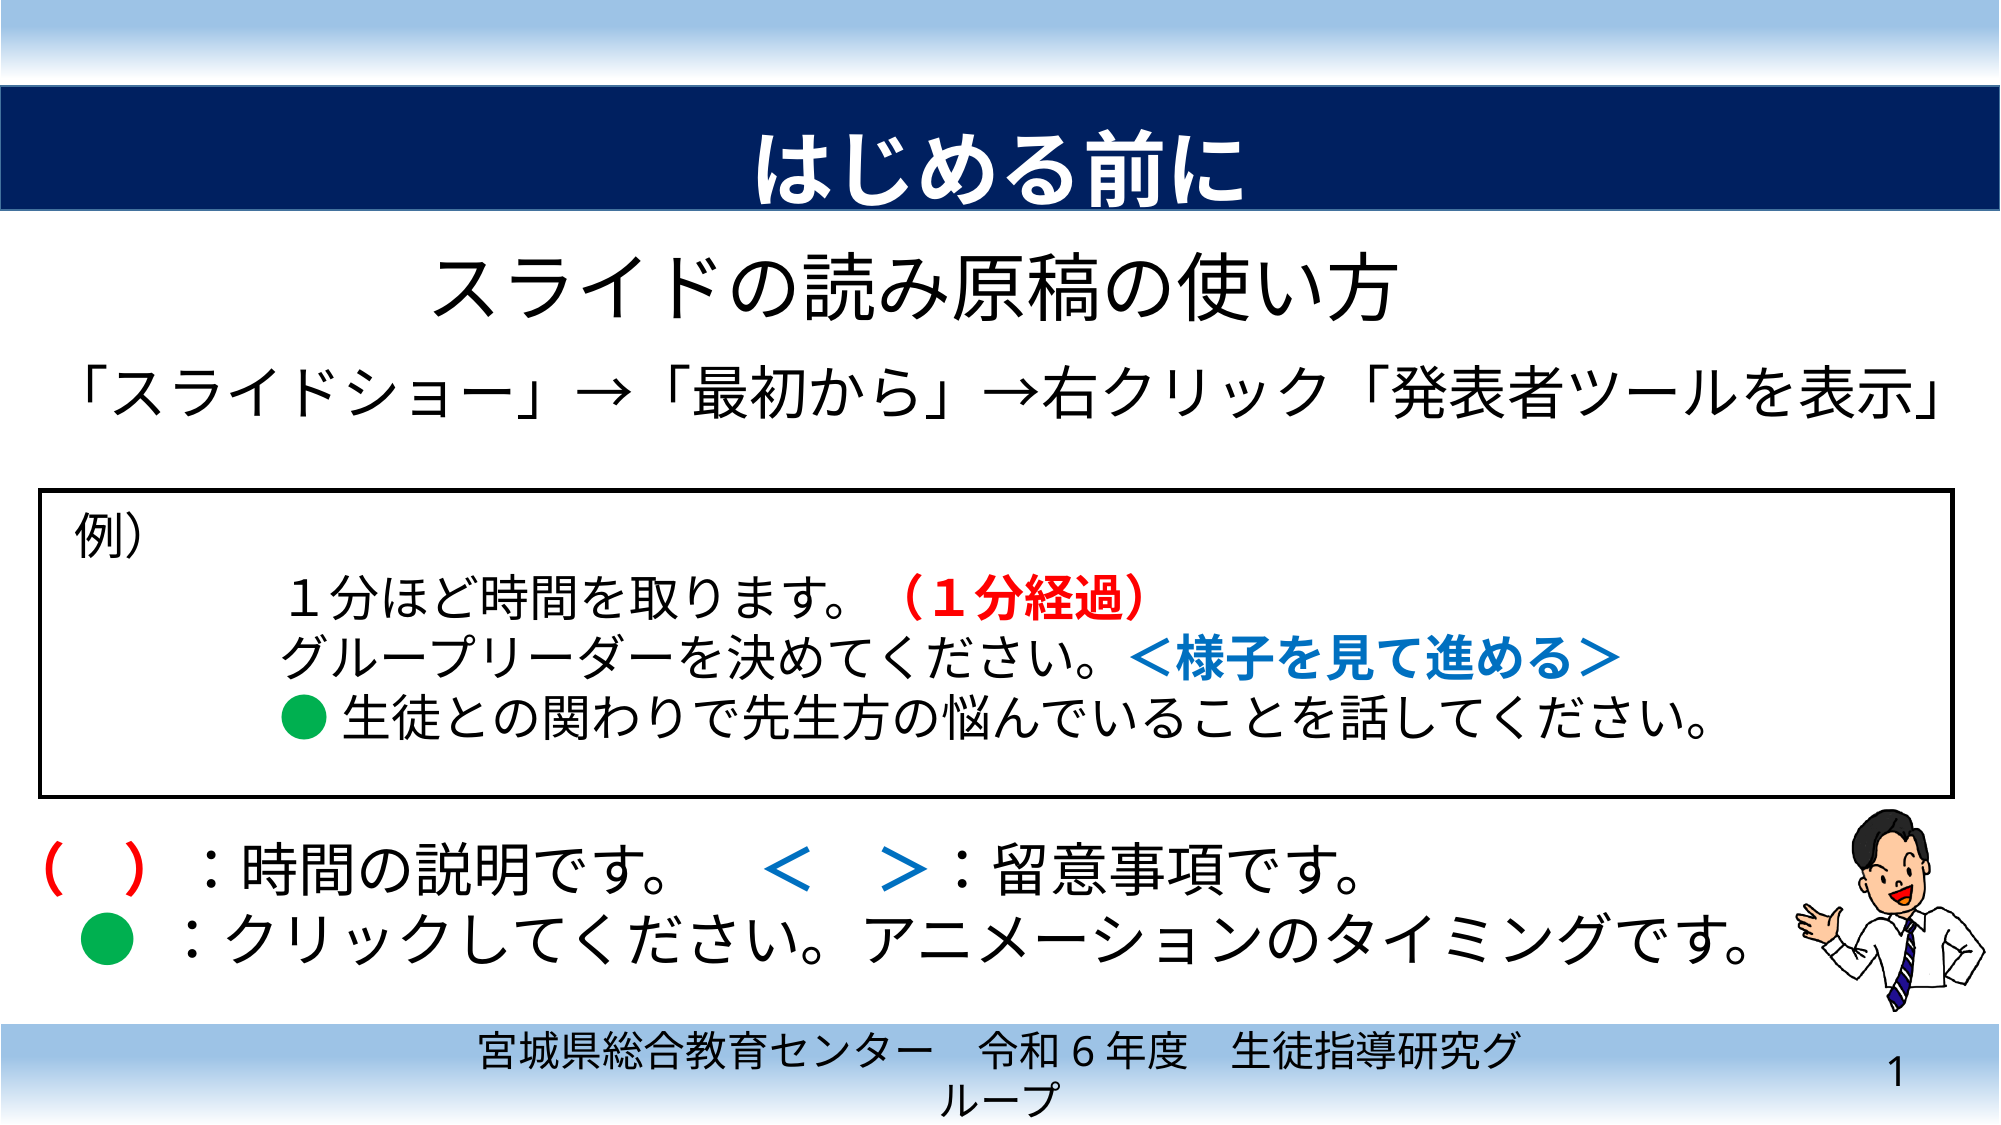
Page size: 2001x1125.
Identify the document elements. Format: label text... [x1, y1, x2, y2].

text_box 宮城県総合教育センター 令和6年度 生徒指導研究グループ [428, 1045, 1572, 1105]
text_box 「スライドショー」→「最初から」→右クリック「発表者ツールを表示」 [23, 348, 2000, 434]
text_box [1780, 85, 2000, 211]
text_box [0, 85, 220, 211]
picture [1779, 797, 2001, 1012]
text_box はじめる前に [220, 59, 1780, 224]
text_box （ ）：時間の説明です。 ＜ ＞：留意事項です。 ● ：クリックしてください。アニメーションのタイミングです。 [0, 825, 1779, 981]
text_box 例） [59, 497, 1965, 573]
text_box [39, 490, 1953, 798]
text_box スライドの読み原稿の使い方 [393, 233, 1434, 338]
slide_number 0 [1811, 1043, 1925, 1104]
